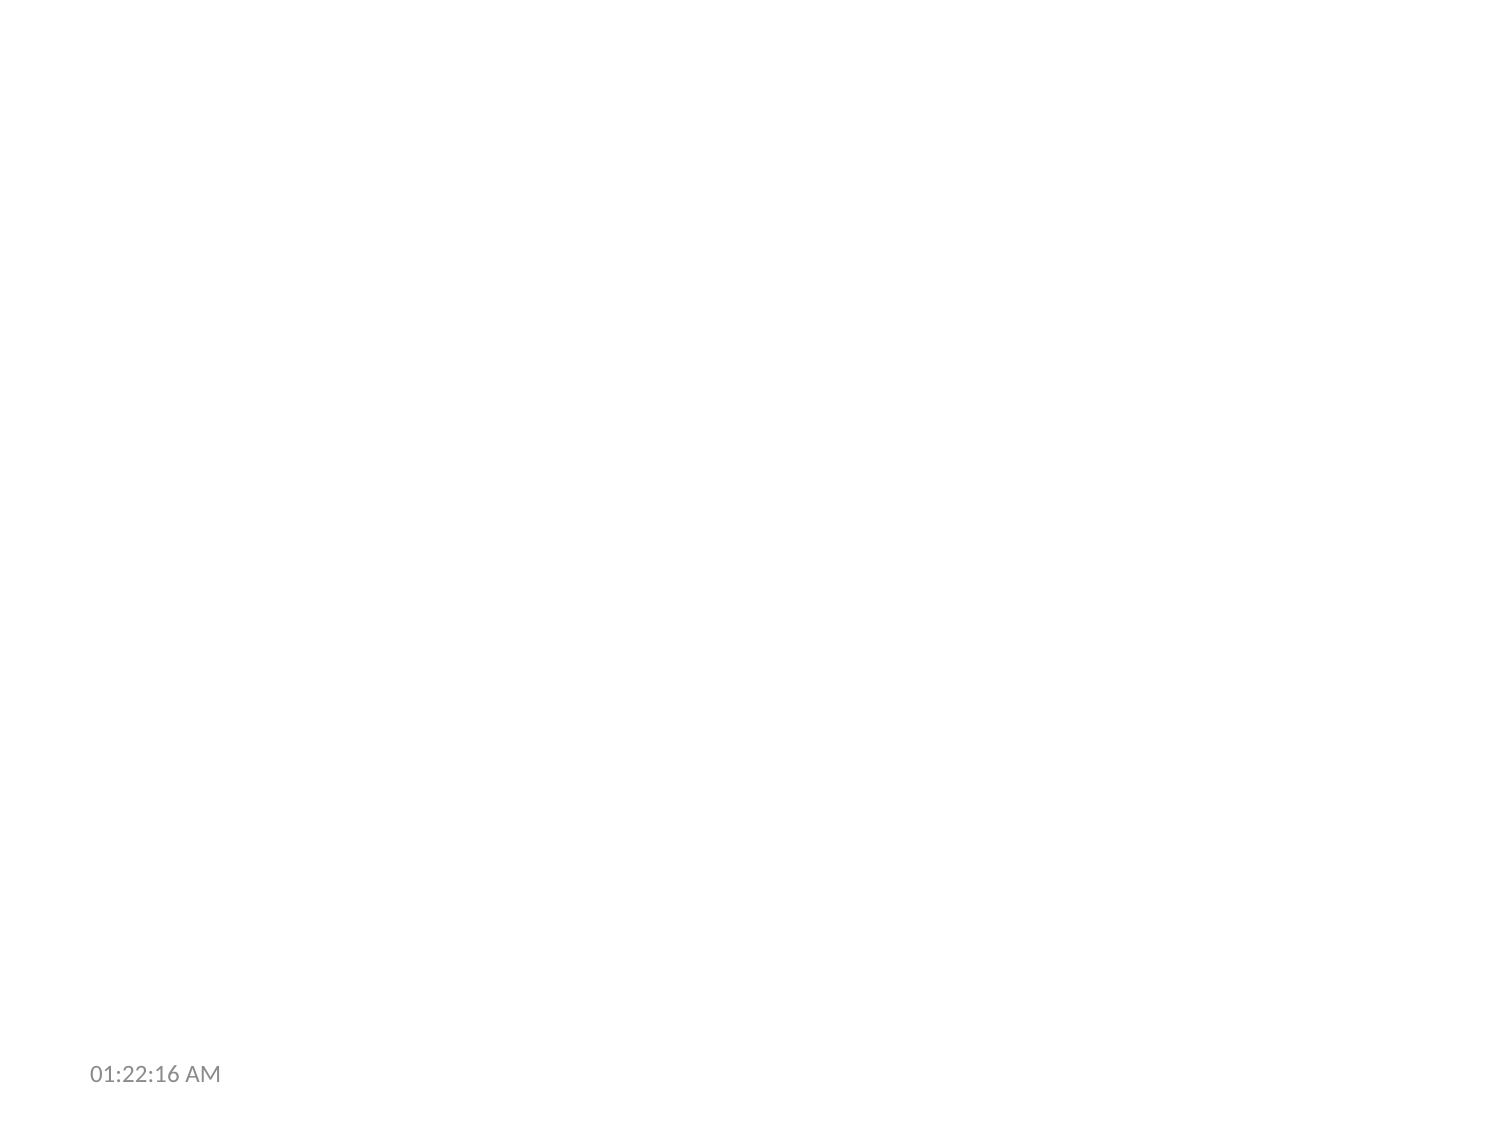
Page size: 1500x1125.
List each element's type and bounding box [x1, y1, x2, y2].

slide_number [75, 1042, 425, 1103]
